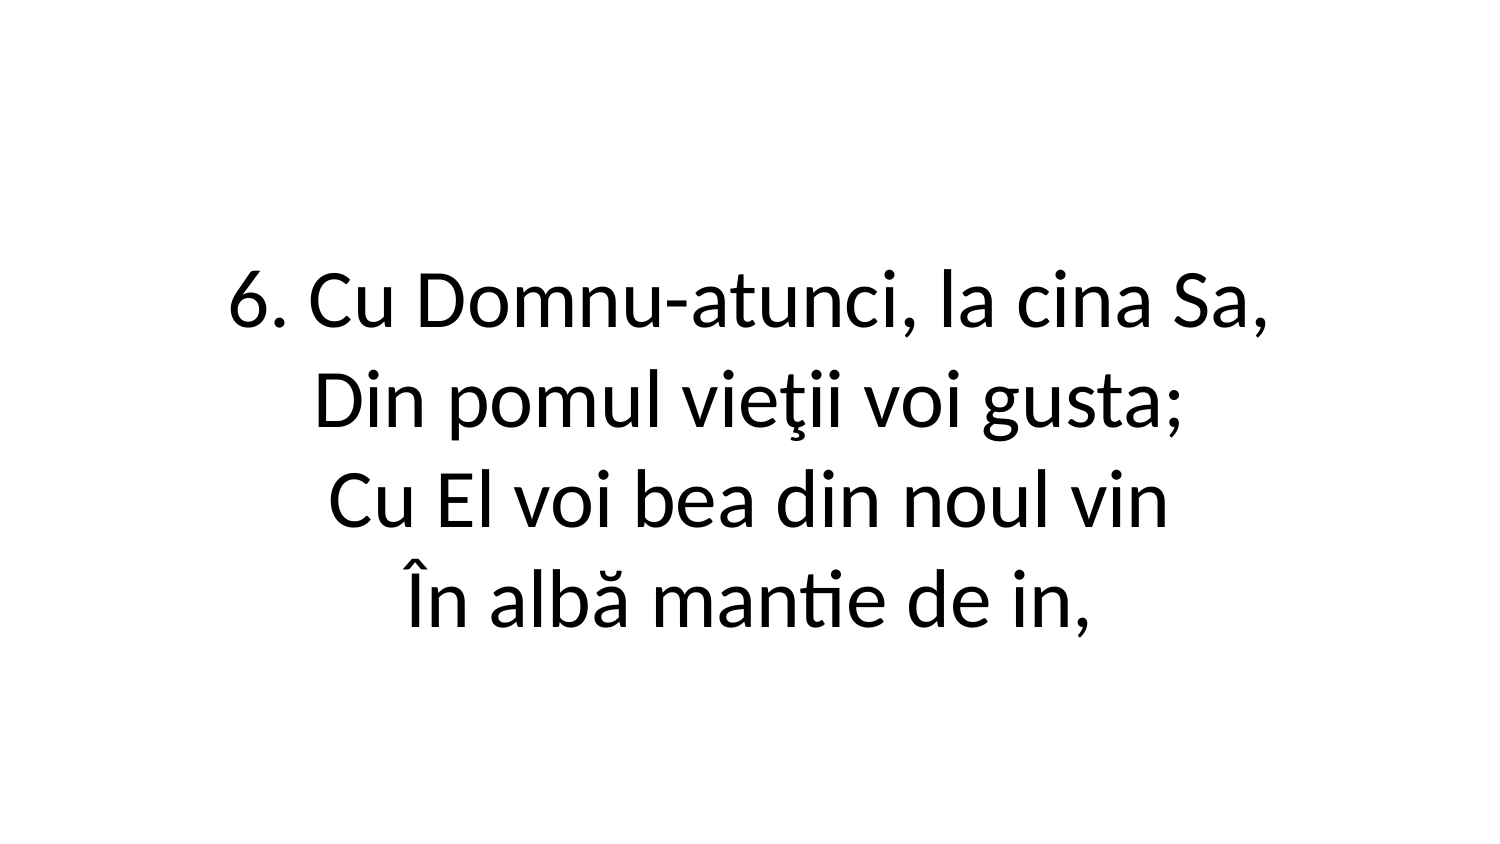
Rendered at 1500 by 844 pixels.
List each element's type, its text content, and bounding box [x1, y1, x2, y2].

text_box 6. Cu Domnu-atunci, la cina Sa, Din pomul vieţii voi gusta; Cu El voi bea din noul vin În albă mantie de in, [212, 192, 1288, 652]
